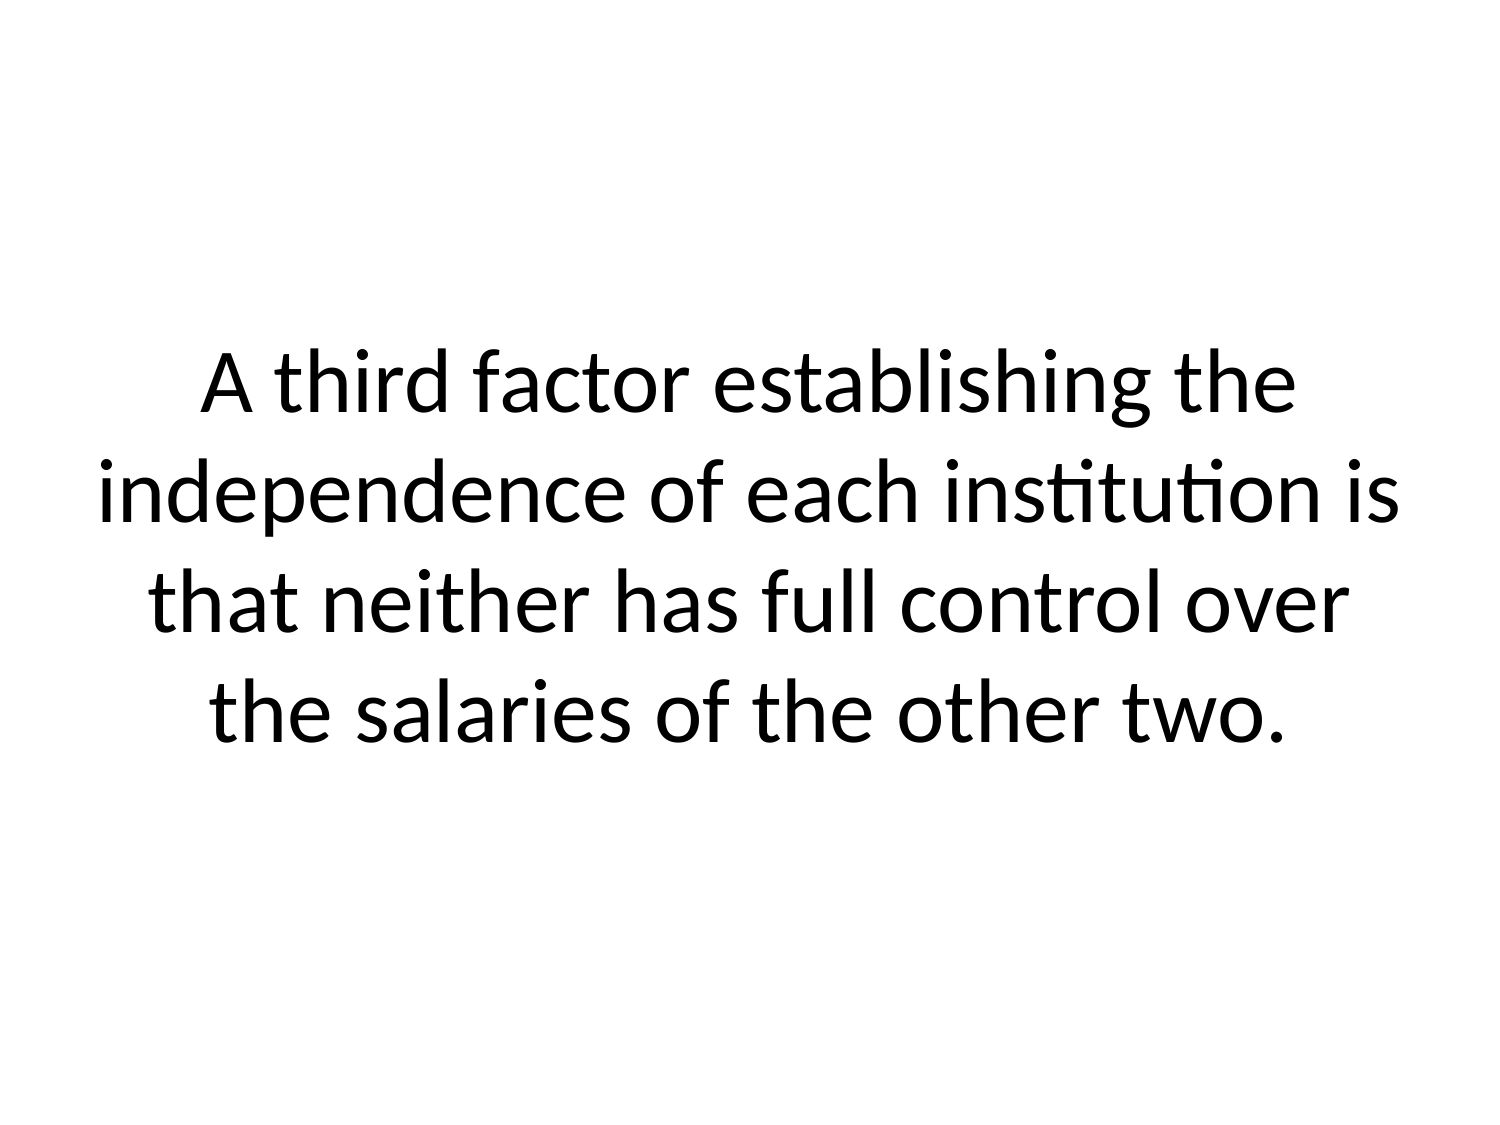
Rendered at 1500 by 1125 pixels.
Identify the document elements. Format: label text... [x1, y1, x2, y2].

title A third factor establishing the independence of each institution is that neither has full control over the salaries of the other two. [74, 44, 1426, 1038]
